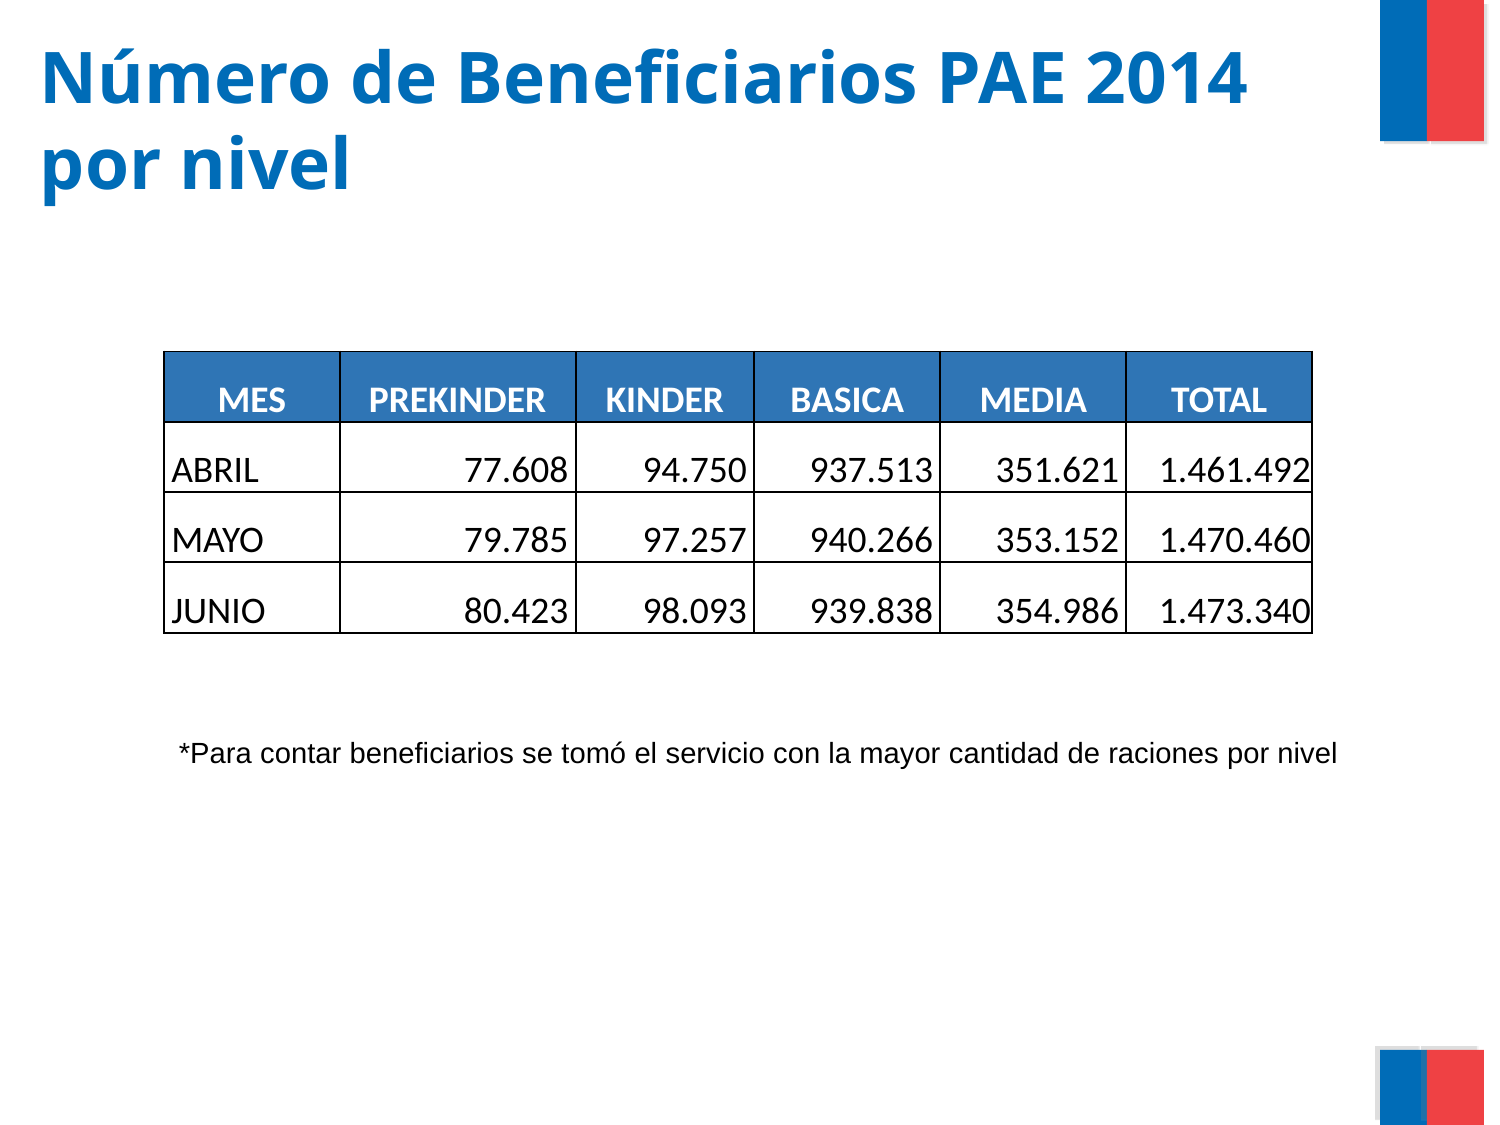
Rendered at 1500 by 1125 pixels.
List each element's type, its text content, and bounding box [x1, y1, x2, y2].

table_header KINDER [577, 352, 753, 421]
title Número de Beneficiarios PAE 2014 por nivel [24, 24, 1365, 213]
table_cell 1.461.492 [1127, 423, 1311, 491]
table_cell 939.838 [755, 563, 939, 632]
table_cell 940.266 [755, 493, 939, 561]
table_cell 1.470.460 [1127, 493, 1311, 561]
table_cell 77.608 [341, 423, 575, 491]
table_cell 354.986 [941, 563, 1125, 632]
table_cell 98.093 [577, 563, 753, 632]
table_cell 94.750 [577, 423, 753, 491]
table_cell ABRIL [165, 423, 339, 491]
table_cell JUNIO [165, 563, 339, 632]
table_cell 353.152 [941, 493, 1125, 561]
table_cell 97.257 [577, 493, 753, 561]
table_cell 351.621 [941, 423, 1125, 491]
table_header TOTAL [1127, 352, 1311, 421]
text_box *Para contar beneficiarios se tomó el servicio con la mayor cantidad de raciones por nivel [163, 726, 1383, 777]
table_header MES [165, 352, 339, 421]
table_cell 1.473.340 [1127, 563, 1311, 632]
table_header MEDIA [941, 352, 1125, 421]
table_header PREKINDER [341, 352, 575, 421]
table_cell 80.423 [341, 563, 575, 632]
table_cell MAYO [165, 493, 339, 561]
table_header BASICA [755, 352, 939, 421]
table_cell 937.513 [755, 423, 939, 491]
table_cell 79.785 [341, 493, 575, 561]
